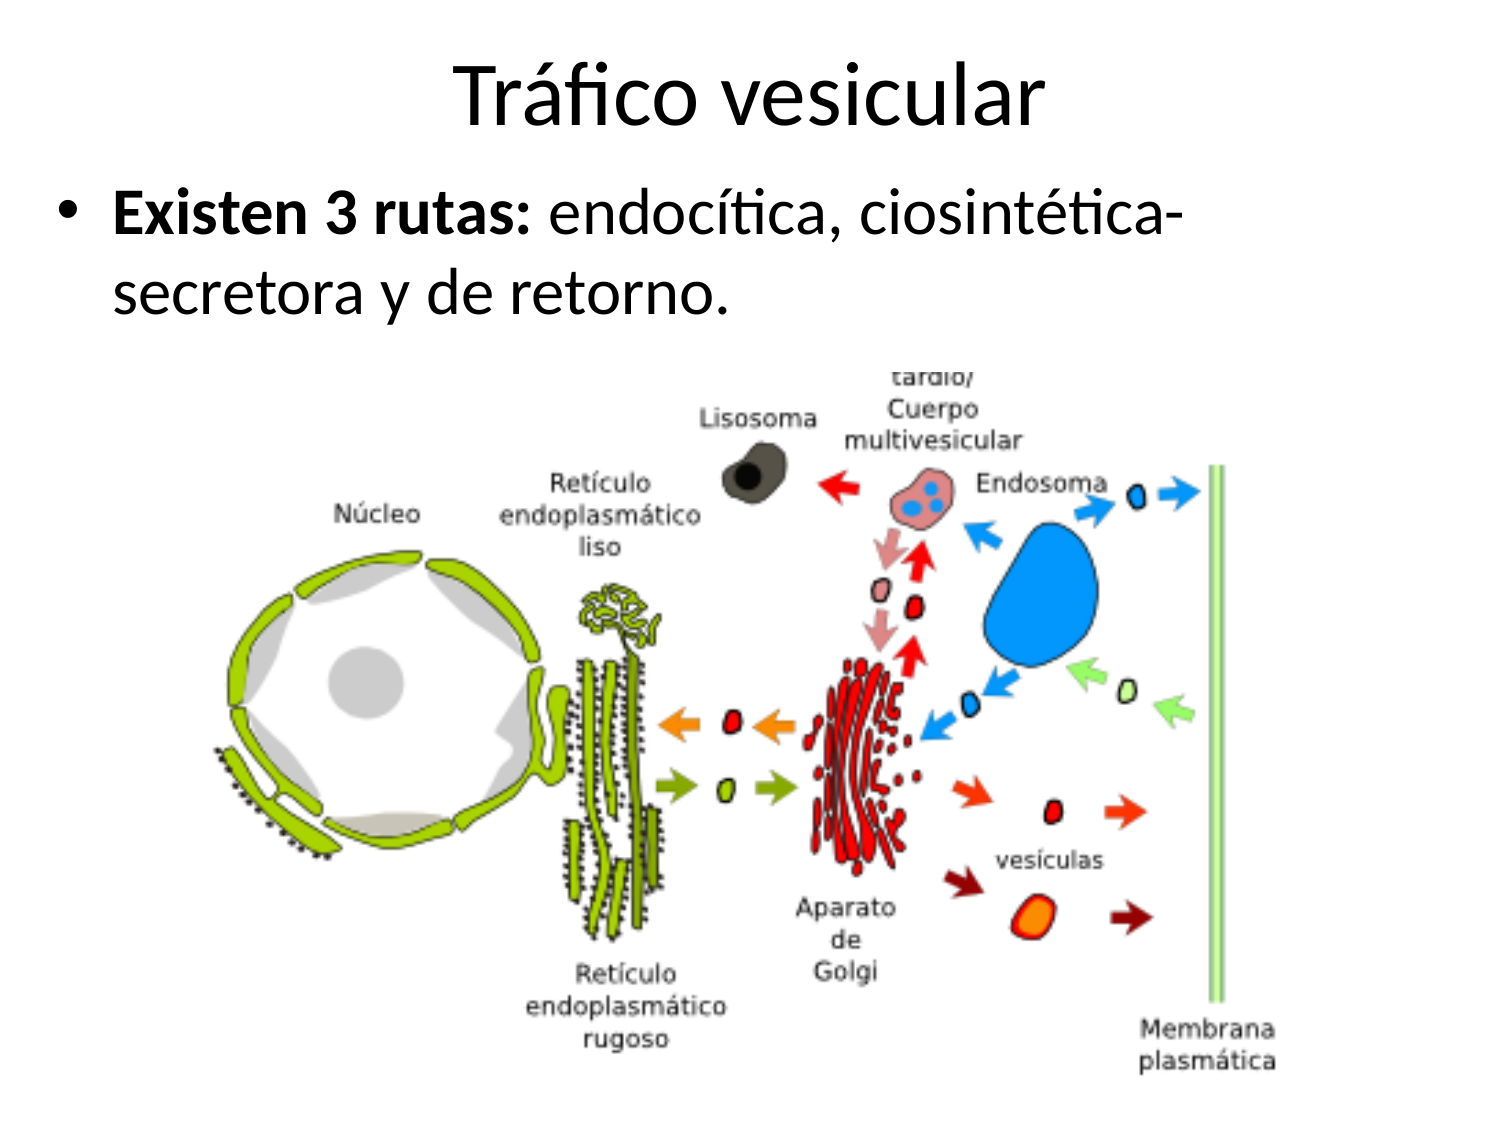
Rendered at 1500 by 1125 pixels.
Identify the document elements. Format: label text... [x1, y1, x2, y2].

title Tráfico vesicular [75, 0, 1425, 183]
picture [206, 372, 1306, 1107]
list Existen 3 rutas: endocítica, ciosintética-secretora y de retorno. [41, 160, 1392, 355]
